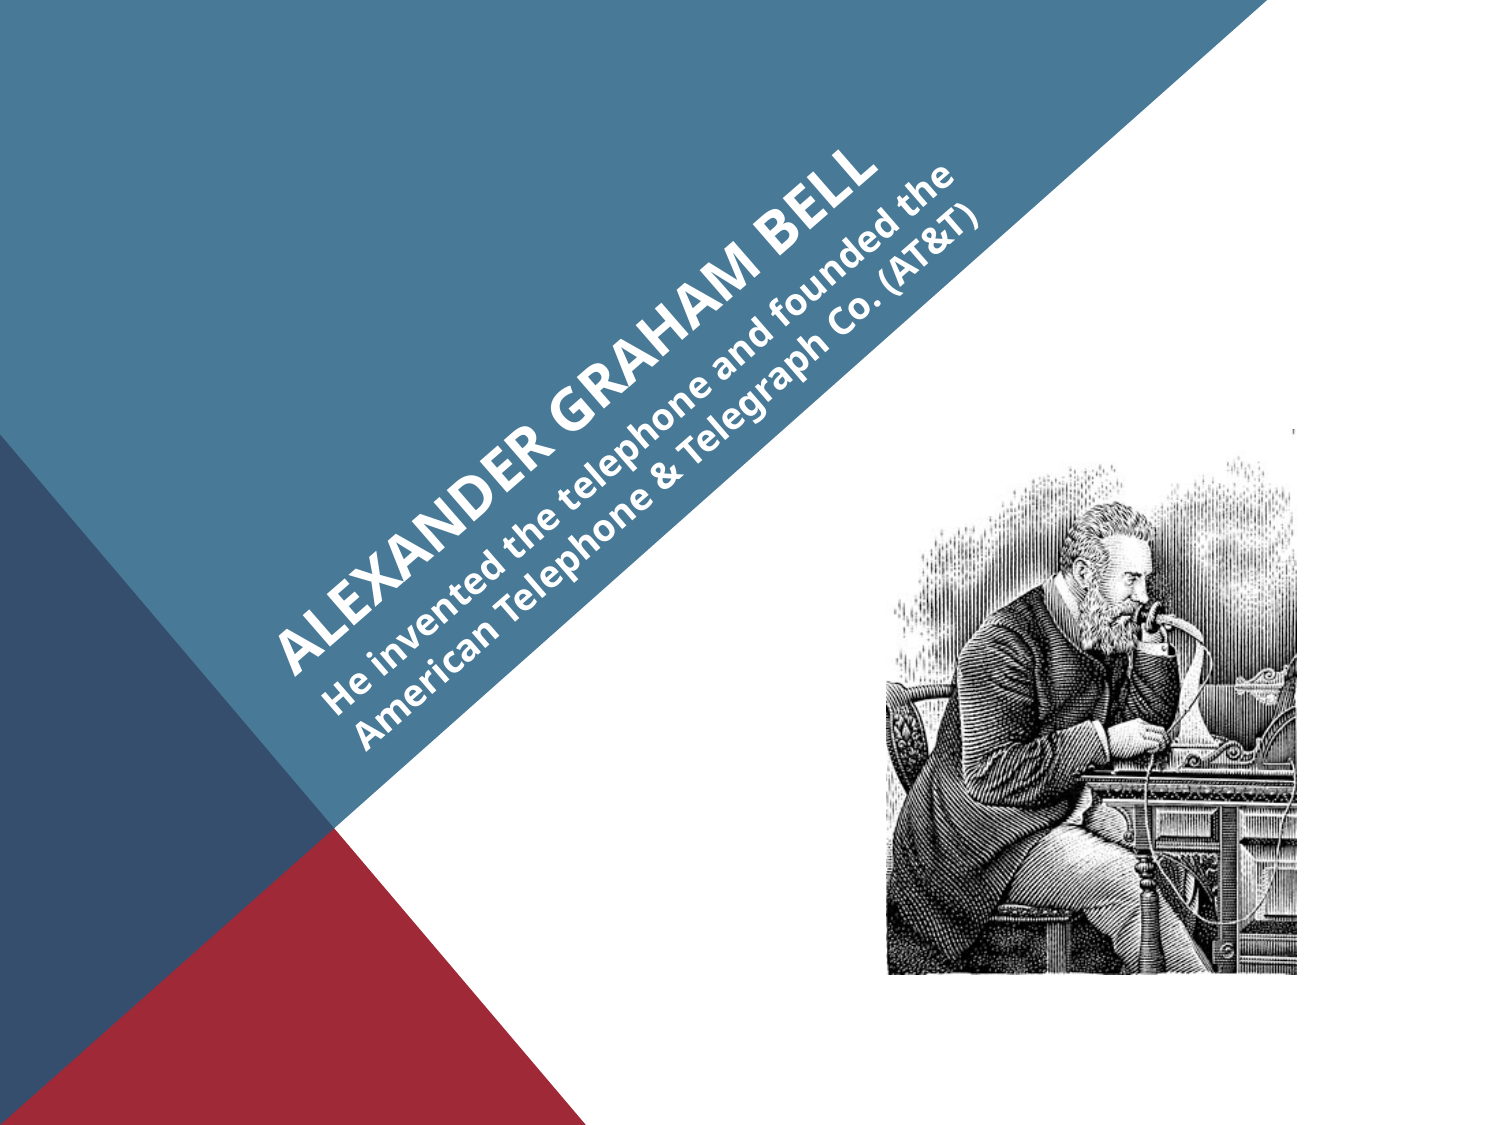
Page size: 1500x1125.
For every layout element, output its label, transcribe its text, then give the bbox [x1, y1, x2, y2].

title Alexander Graham Bell [174, 0, 938, 696]
list He invented the telephone and founded the American Telephone & Telegraph Co. (AT&T) [295, 70, 1081, 772]
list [885, 429, 1297, 976]
